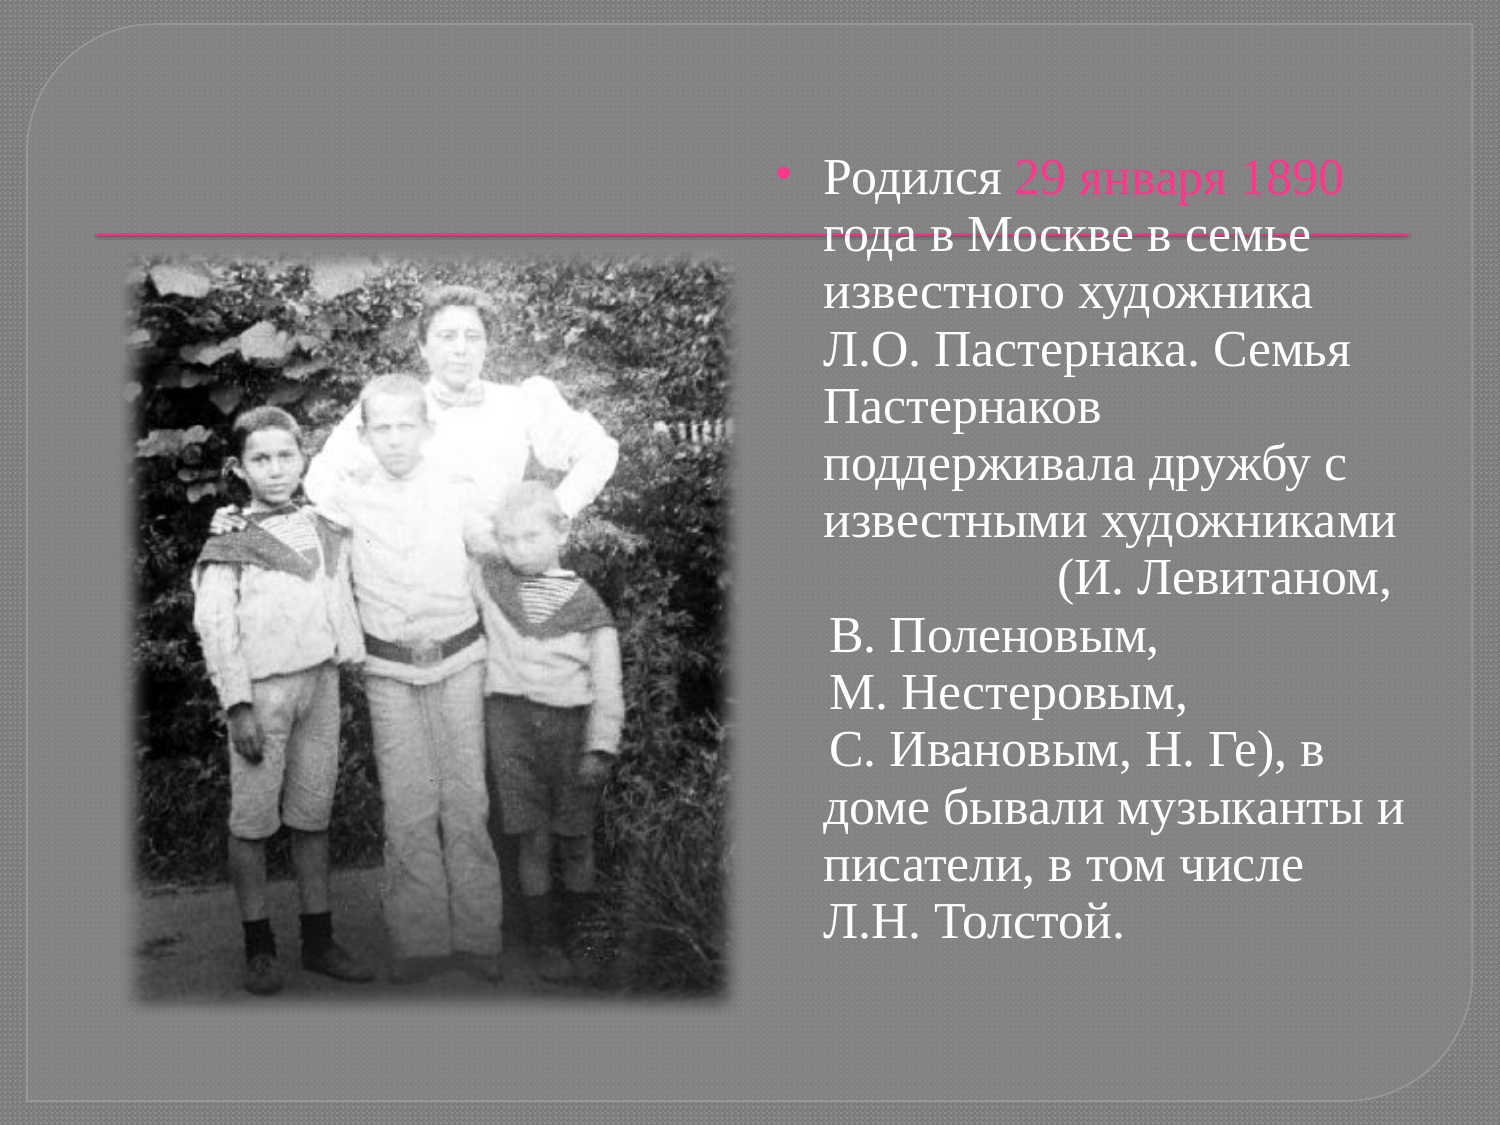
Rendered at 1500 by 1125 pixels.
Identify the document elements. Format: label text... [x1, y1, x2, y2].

list Родился 29 января 1890 года в Москве в семье известного художника Л.О. Пастернака. Семья Пастернаков поддерживала дружбу с известными художниками (И. Левитаном, В. Поленовым, М. Нестеровым, С. Ивановым, Н. Ге), в доме бывали музыканты и писатели, в том числе Л.Н. Толстой. [762, 140, 1426, 1013]
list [116, 245, 744, 1020]
